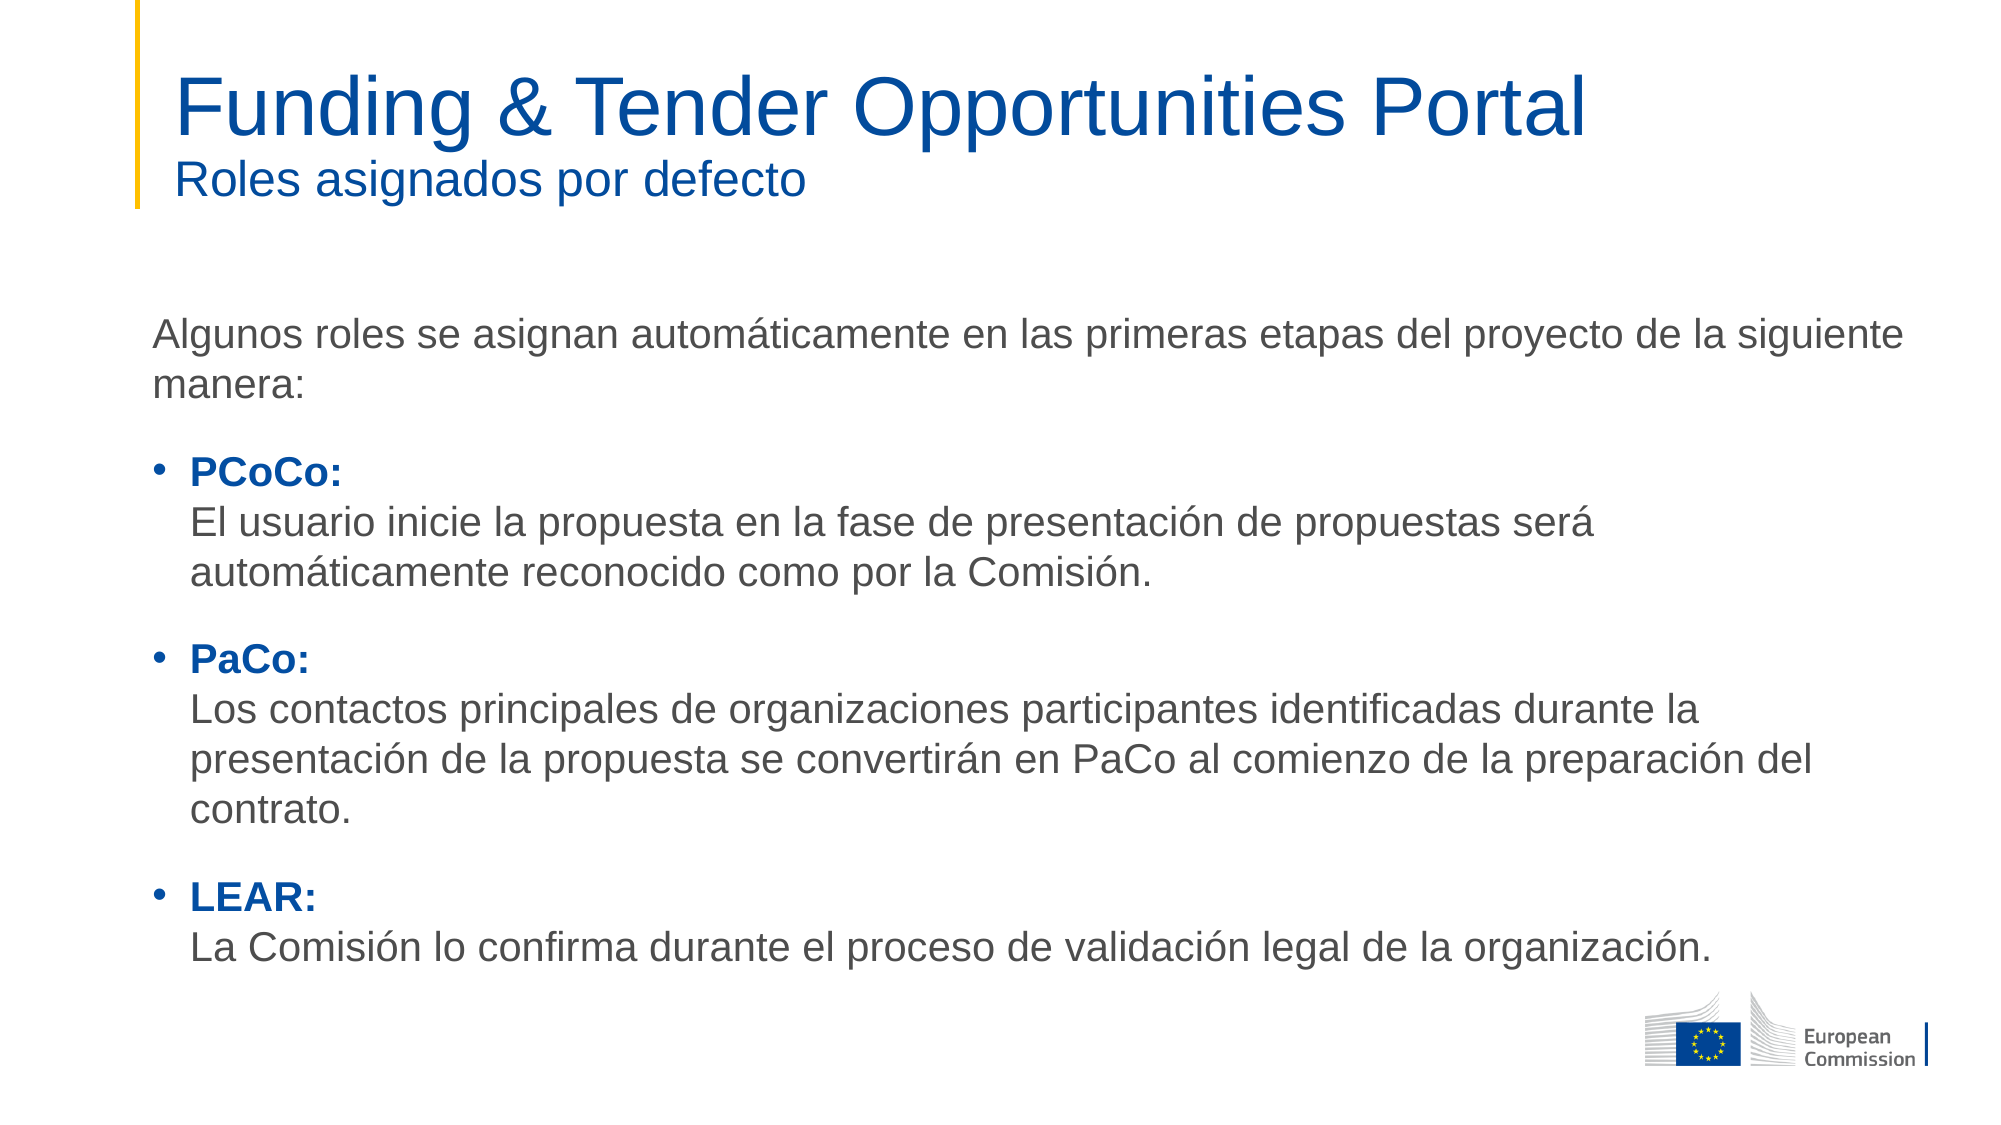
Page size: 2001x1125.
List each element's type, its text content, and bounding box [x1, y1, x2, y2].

list Algunos roles se asignan automáticamente en las primeras etapas del proyecto de la siguiente manera: PCoCo: El usuario inicie la propuesta en la fase de presentación de propuestas será automáticamente reconocido como por la Comisión. PaCo: Los contactos principales de organizaciones participantes identificadas durante la presentación de la propuesta se convertirán en PaCo al comienzo de la preparación del contrato. LEAR: La Comisión lo confirma durante el proceso de validación legal de la organización. [137, 299, 1927, 937]
picture [1645, 991, 1928, 1066]
title Funding & Tender Opportunities Portal Roles asignados por defecto [159, 79, 1885, 208]
